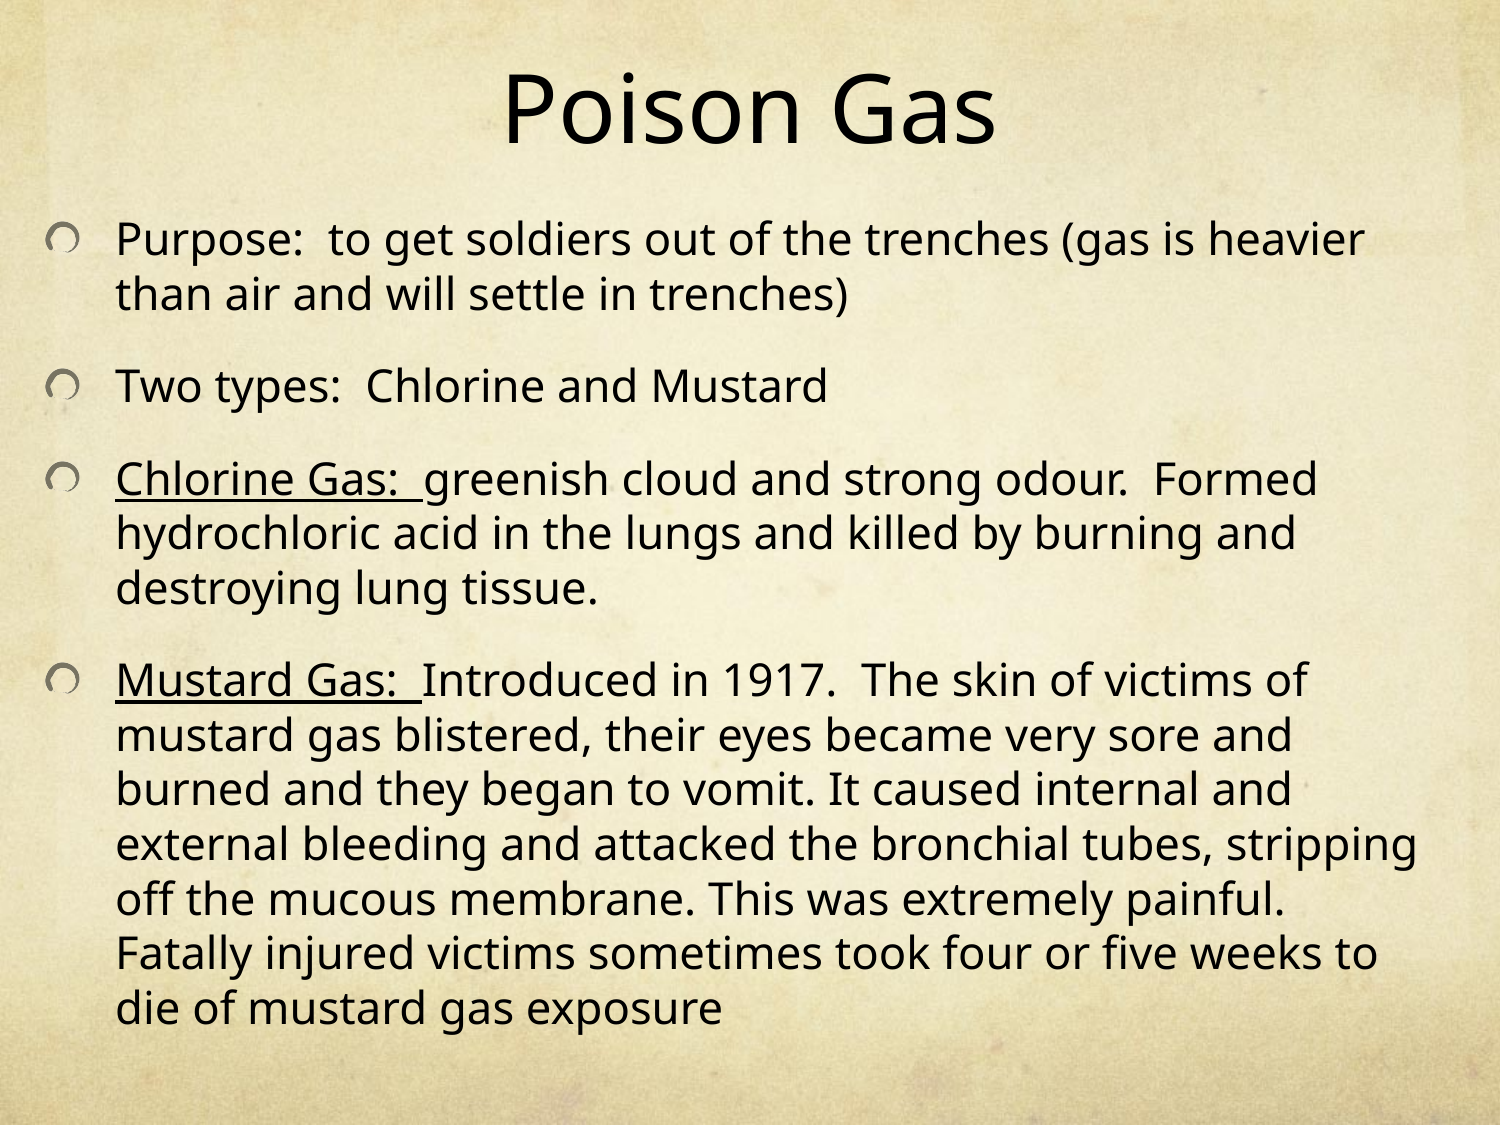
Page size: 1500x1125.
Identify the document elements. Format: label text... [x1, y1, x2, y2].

title Poison Gas [150, 33, 1350, 178]
list Purpose: to get soldiers out of the trenches (gas is heavier than air and will settle in trenches) Two types: Chlorine and Mustard Chlorine Gas: greenish cloud and strong odour. Formed hydrochloric acid in the lungs and killed by burning and destroying lung tissue. Mustard Gas: Introduced in 1917. The skin of victims of mustard gas blistered, their eyes became very sore and burned and they began to vomit. It caused internal and external bleeding and attacked the bronchial tubes, stripping off the mucous membrane. This was extremely painful. Fatally injured victims sometimes took four or five weeks to die of mustard gas exposure [30, 202, 1445, 1042]
picture [0, 0, 1500, 1125]
